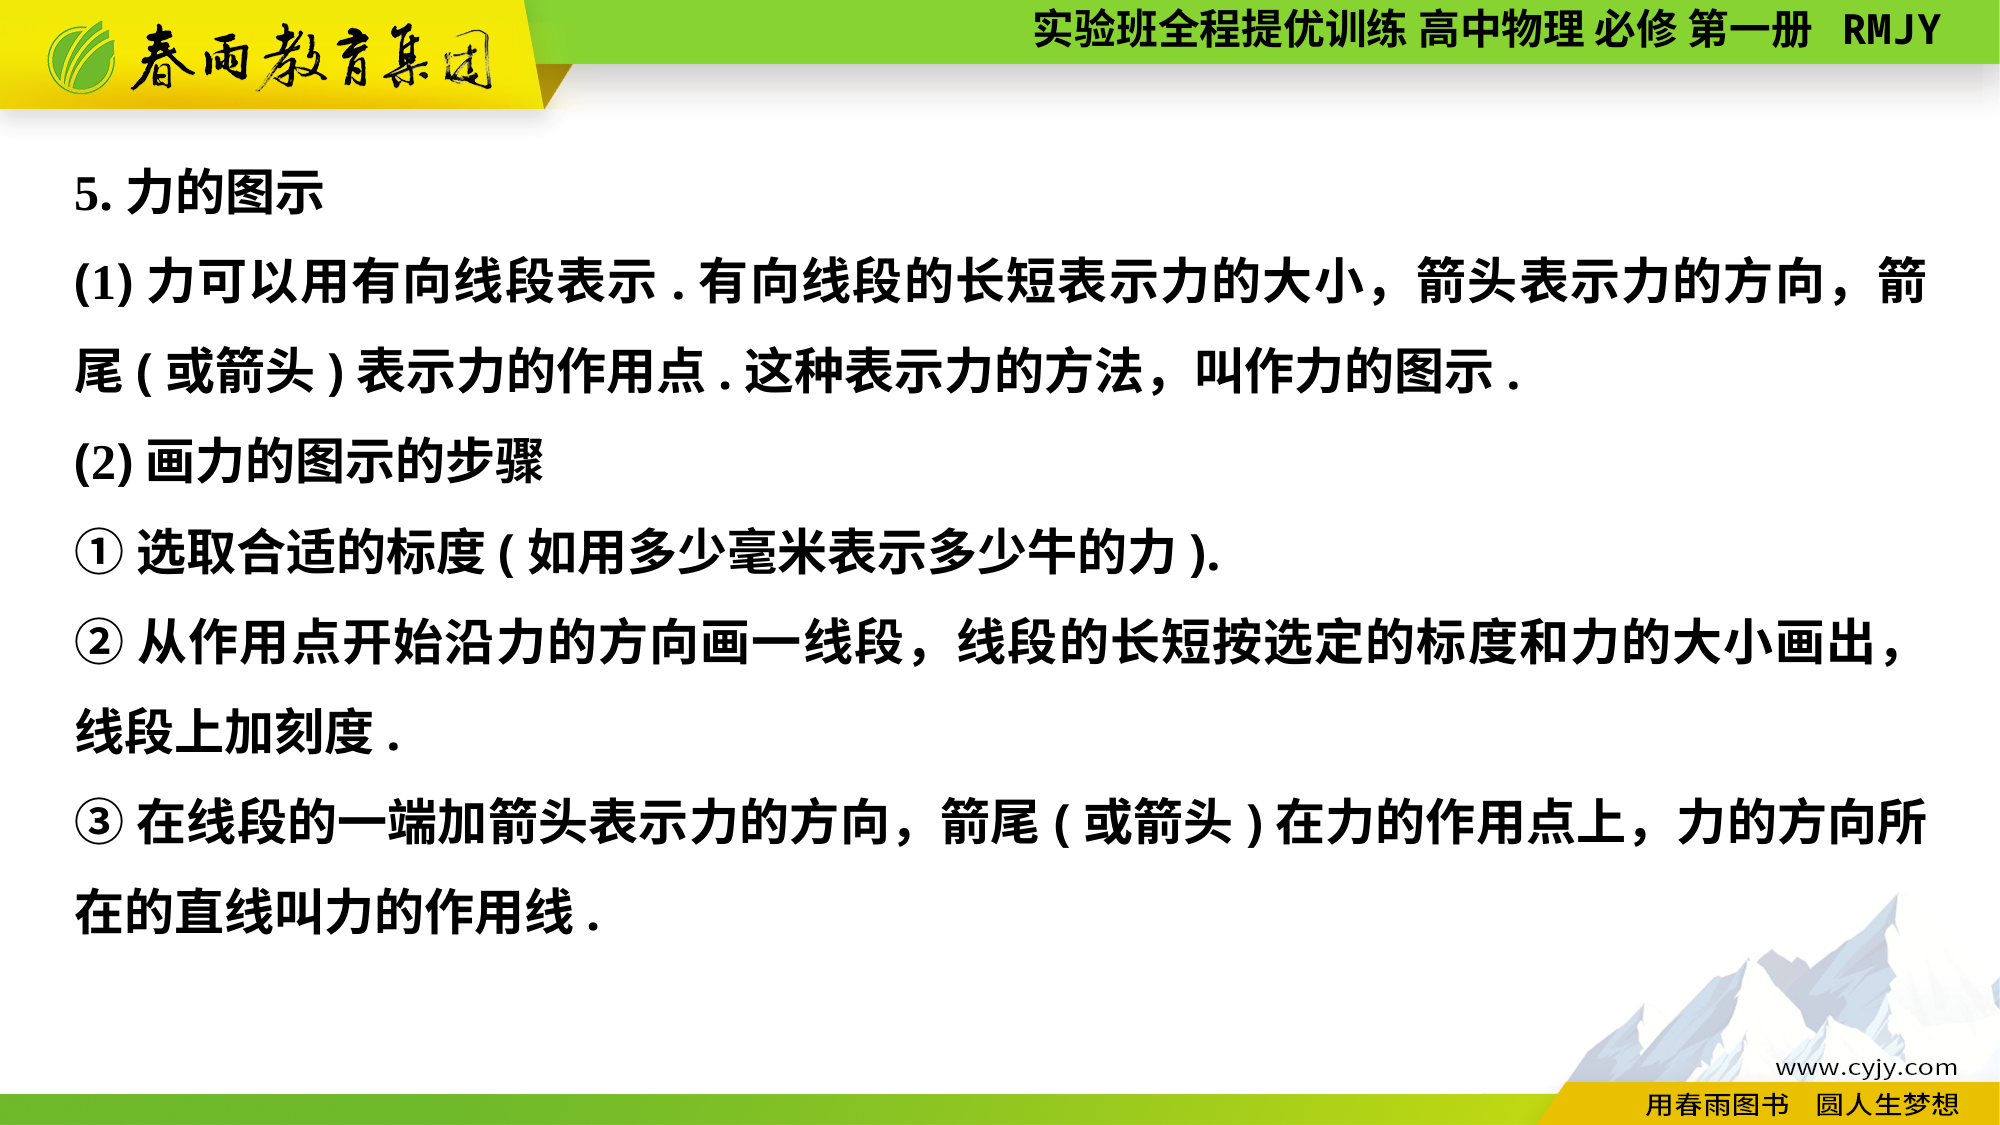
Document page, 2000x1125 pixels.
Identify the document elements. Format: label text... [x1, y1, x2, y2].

picture [0, 0, 2000, 1125]
list 5.力的图示 (1)力可以用有向线段表示.有向线段的长短表示力的大小，箭头表示力的方向，箭尾(或箭头)表示力的作用点.这种表示力的方法，叫作力的图示. (2)画力的图示的步骤 ①选取合适的标度(如用多少毫米表示多少牛的力). ②从作用点开始沿力的方向画一线段，线段的长短按选定的标度和力的大小画出，线段上加刻度. ③在线段的一端加箭头表示力的方向，箭尾(或箭头)在力的作用点上，力的方向所在的直线叫力的作用线. [59, 122, 1944, 956]
